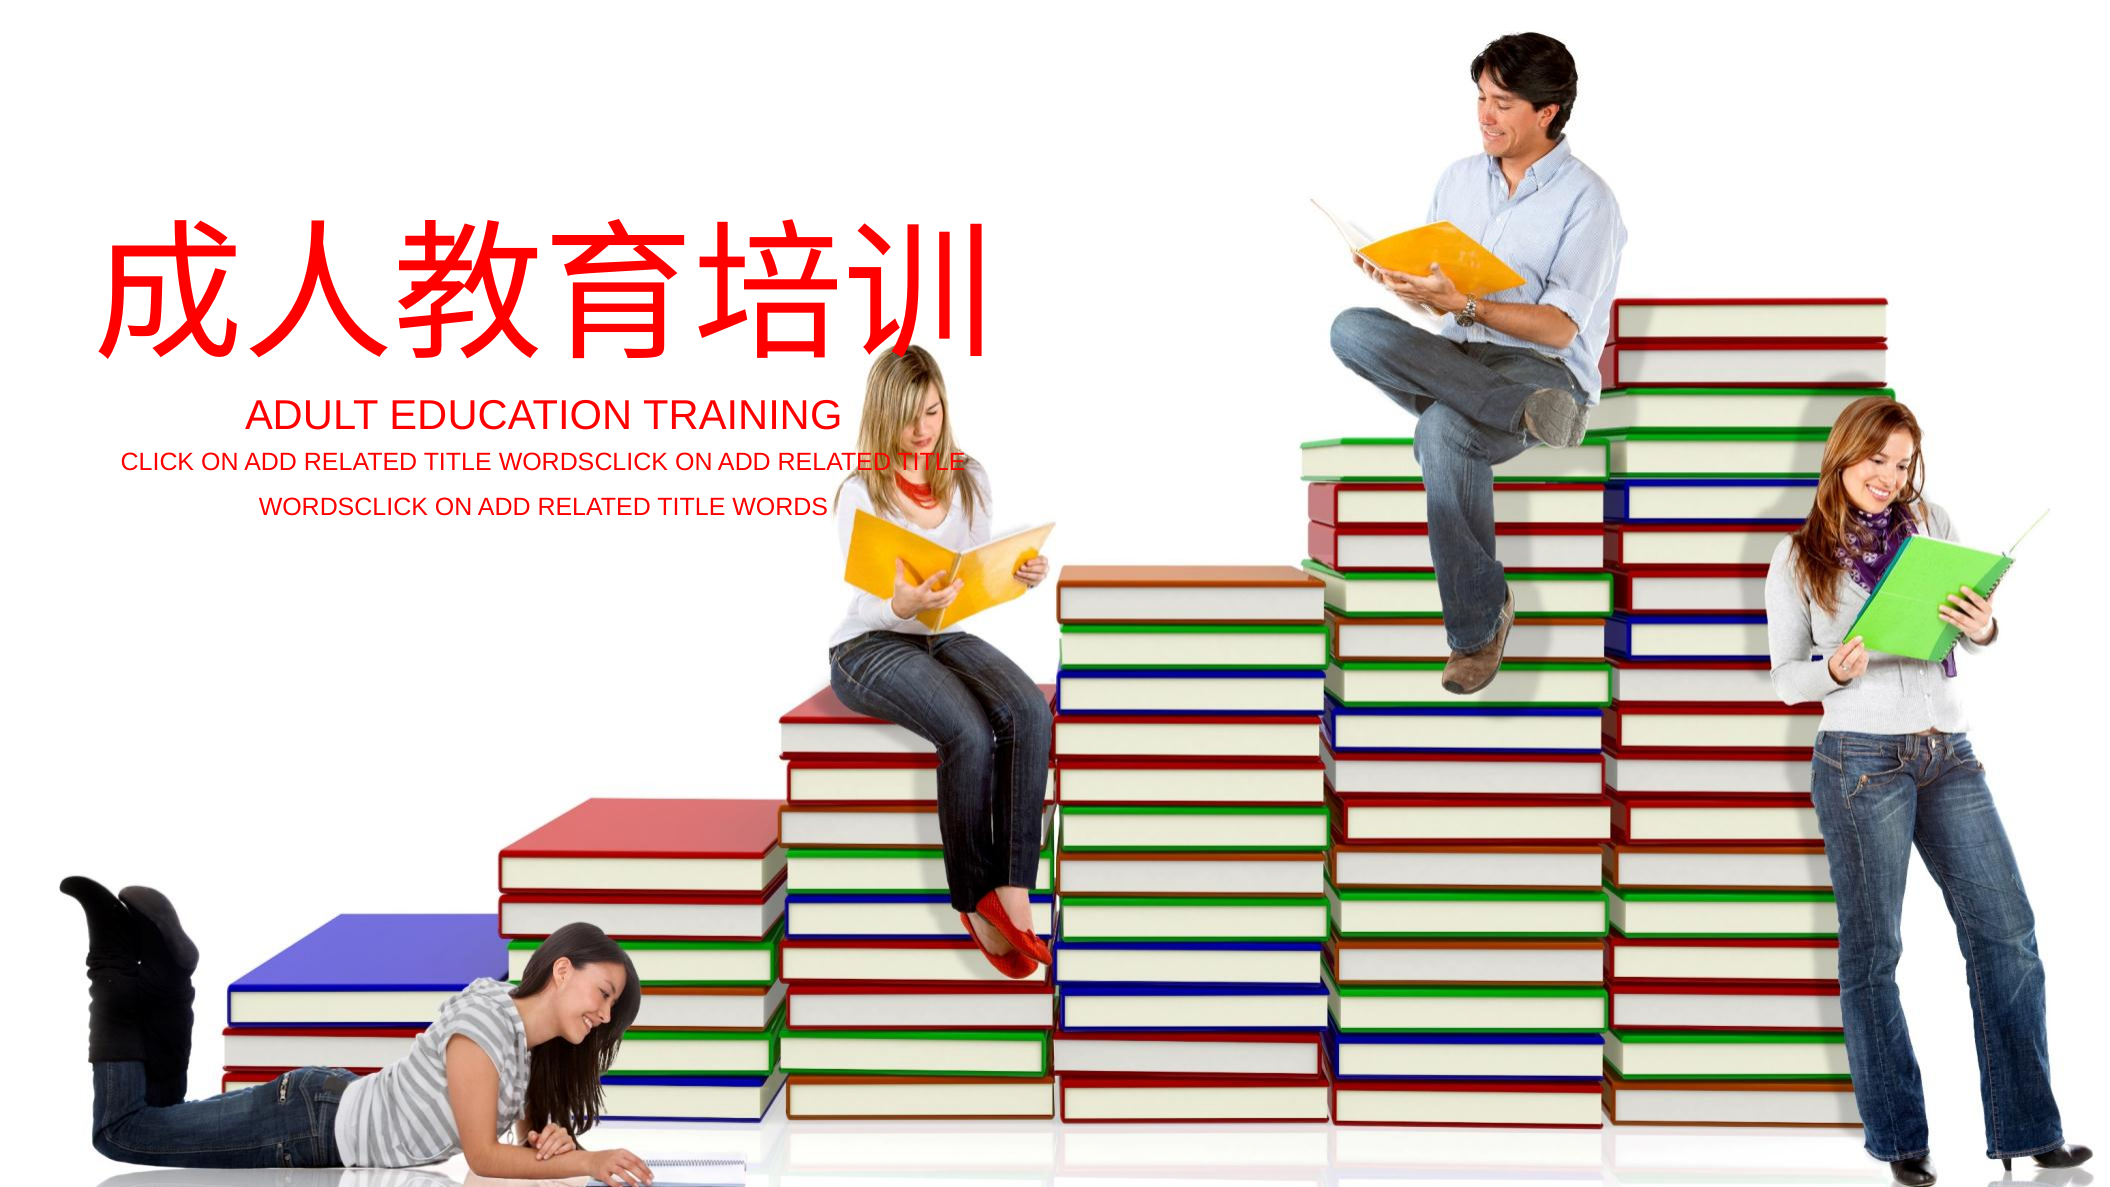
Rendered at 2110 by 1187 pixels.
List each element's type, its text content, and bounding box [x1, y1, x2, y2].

text_box [0, 0, 2110, 1187]
text_box Click on add related title wordsClick on add related title wordsClick on add related title words [94, 422, 993, 528]
text_box 成人教育培训 [0, 188, 1132, 384]
text_box ADULT EDUCATION TRAINING [174, 384, 914, 422]
